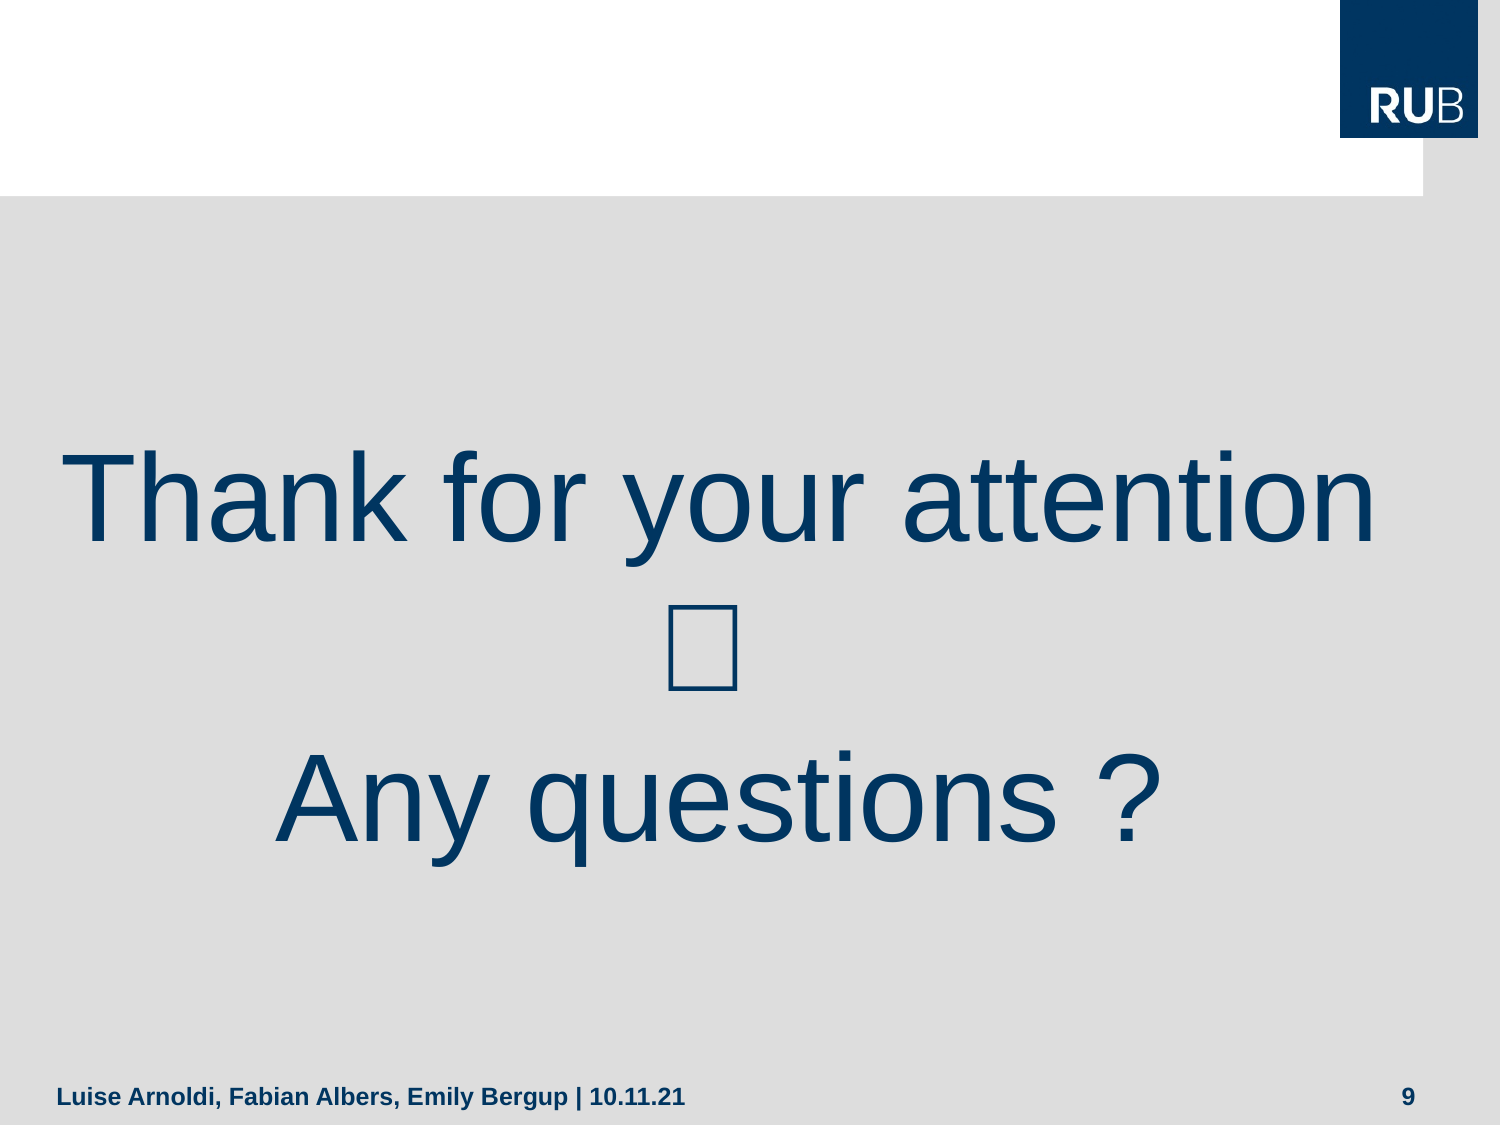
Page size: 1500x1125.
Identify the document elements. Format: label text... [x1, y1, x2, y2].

picture [1340, 0, 1478, 138]
slide_number 9 [1340, 1065, 1431, 1125]
footer Luise Arnoldi, Fabian Albers, Emily Bergup | 10.11.21 [41, 1065, 1340, 1125]
list Thank for your attention  Any questions ? [41, 408, 1400, 1047]
